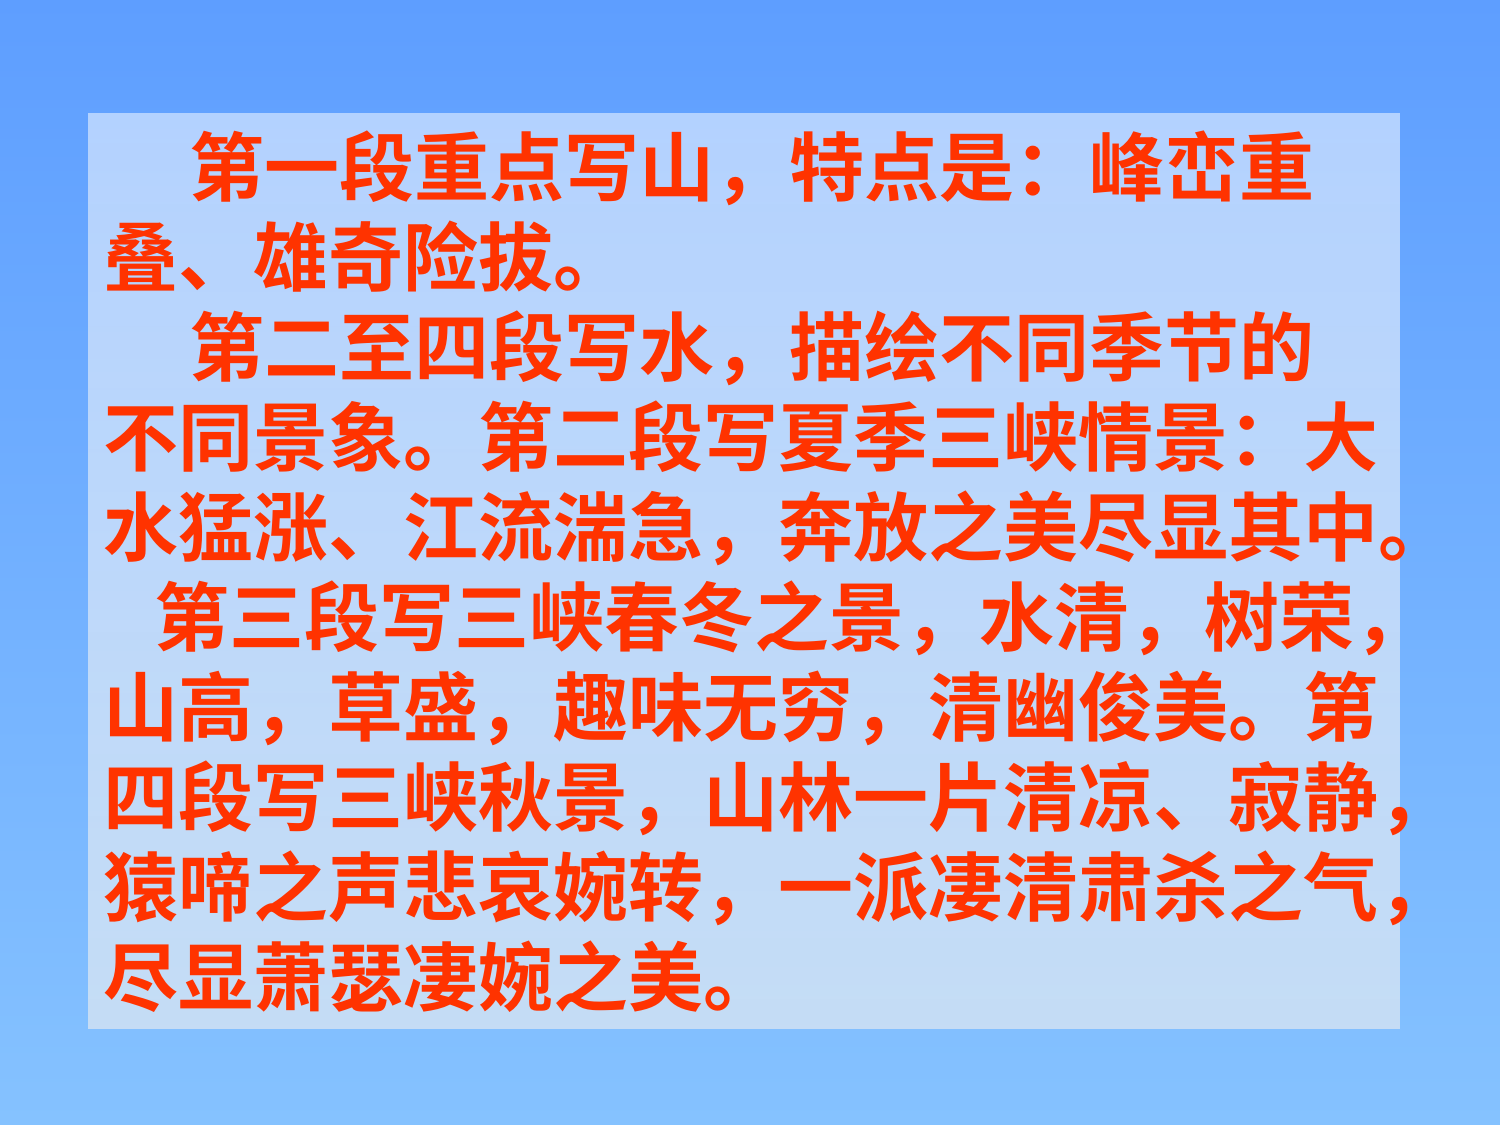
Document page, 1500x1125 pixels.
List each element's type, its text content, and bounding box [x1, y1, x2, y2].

text_box 第一段重点写山，特点是：峰峦重叠、雄奇险拔。 第二至四段写水，描绘不同季节的不同景象。第二段写夏季三峡情景：大水猛涨、江流湍急，奔放之美尽显其中。 第三段写三峡春冬之景，水清，树荣，山高，草盛，趣味无穷，清幽俊美。第四段写三峡秋景，山林一片清凉、寂静，猿啼之声悲哀婉转，一派凄清肃杀之气，尽显萧瑟凄婉之美。 [88, 113, 1400, 1029]
